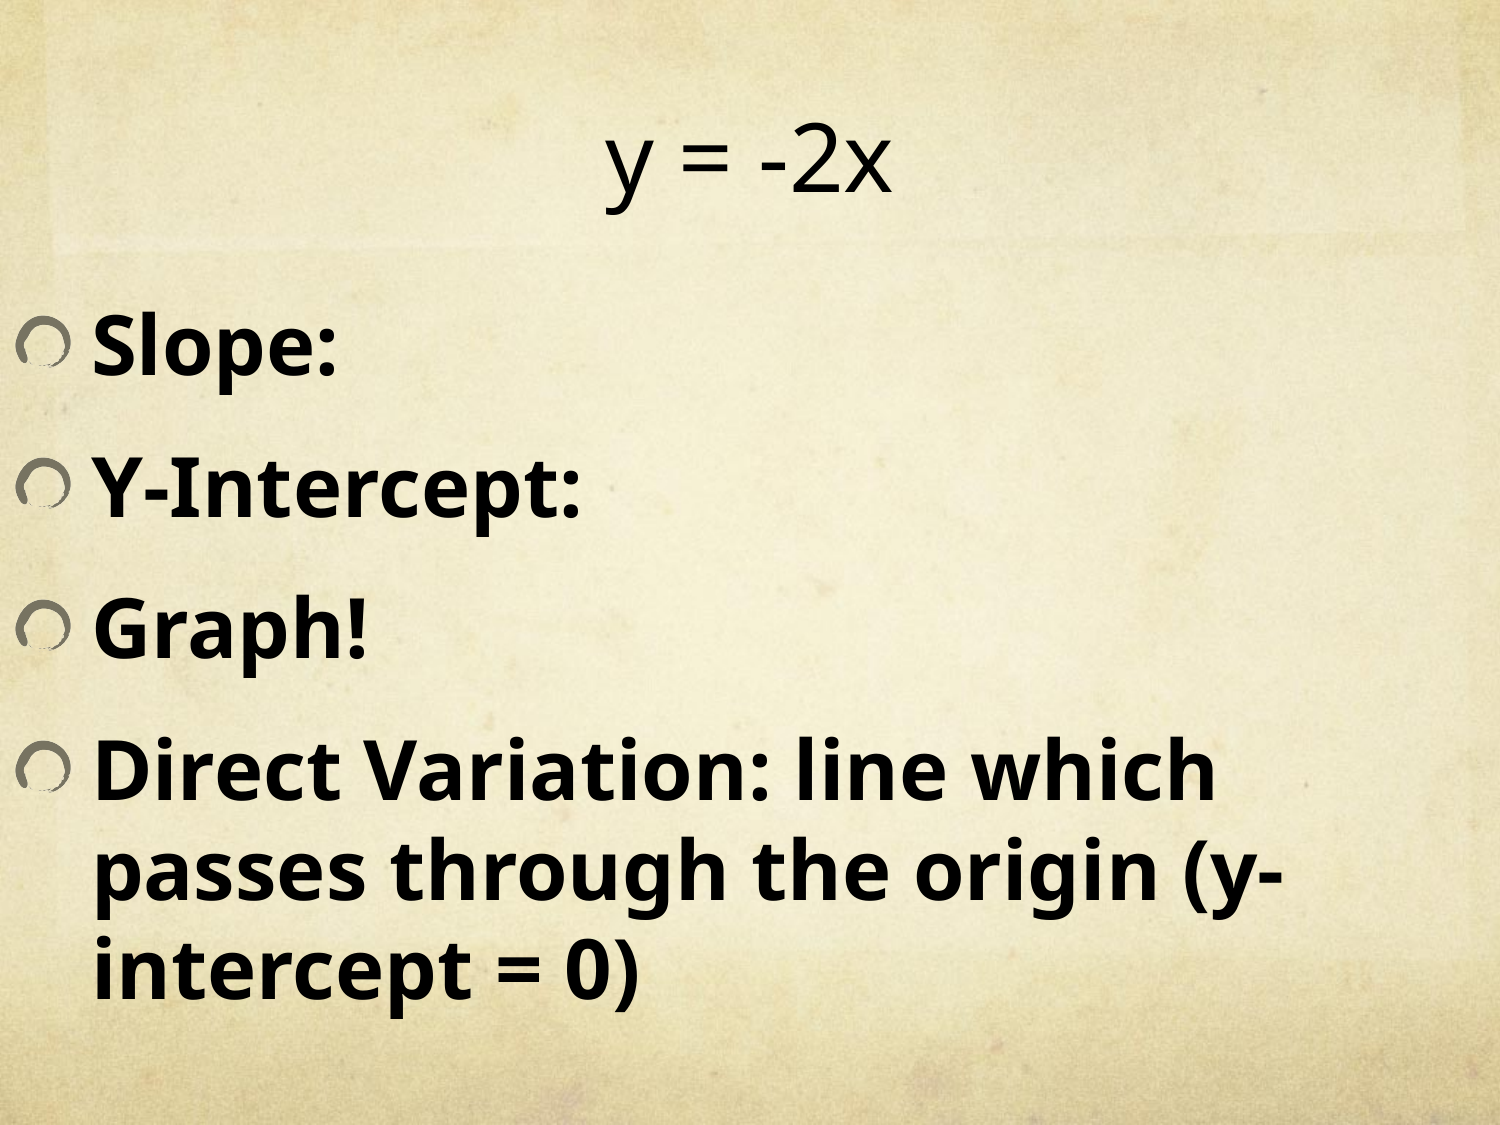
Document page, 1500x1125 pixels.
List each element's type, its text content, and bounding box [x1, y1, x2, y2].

title y = -2x [150, 82, 1350, 225]
list Slope: Y-Intercept: Graph! Direct Variation: line which passes through the origin (y-intercept = 0) [0, 284, 1450, 1125]
picture [15, 599, 73, 652]
picture [15, 315, 73, 369]
picture [15, 457, 73, 510]
picture [15, 740, 73, 794]
picture [0, 0, 1500, 1125]
